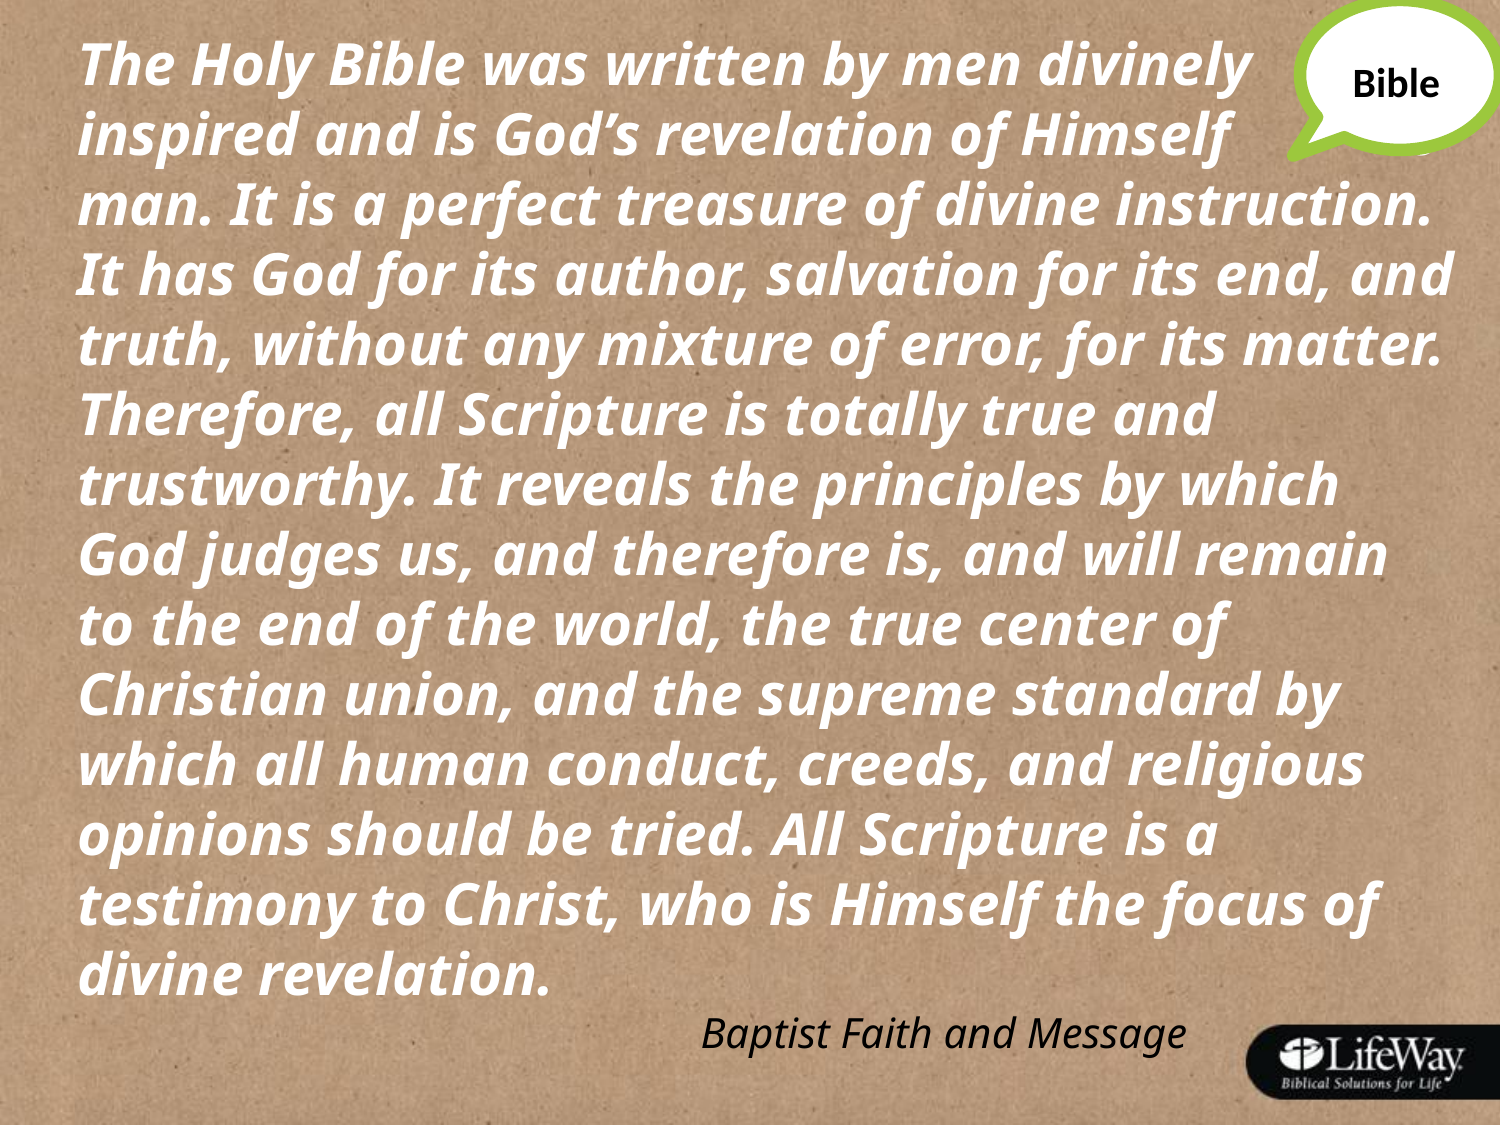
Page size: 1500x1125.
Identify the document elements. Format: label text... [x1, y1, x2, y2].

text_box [1299, 0, 1500, 151]
picture [0, 0, 1500, 1125]
text_box The Holy Bible was written by men divinely inspired and is God’s revelation of Himself to man. It is a perfect treasure of divine instruction. It has God for its author, salvation for its end, and truth, without any mixture of error, for its matter. Therefore, all Scripture is totally true and trustworthy. It reveals the principles by which God judges us, and therefore is, and will remain to the end of the world, the true center of Christian union, and the supreme standard by which all human conduct, creeds, and religious opinions should be tried. All Scripture is a testimony to Christ, who is Himself the focus of divine revelation. Baptist Faith and Message [62, 19, 1475, 1065]
